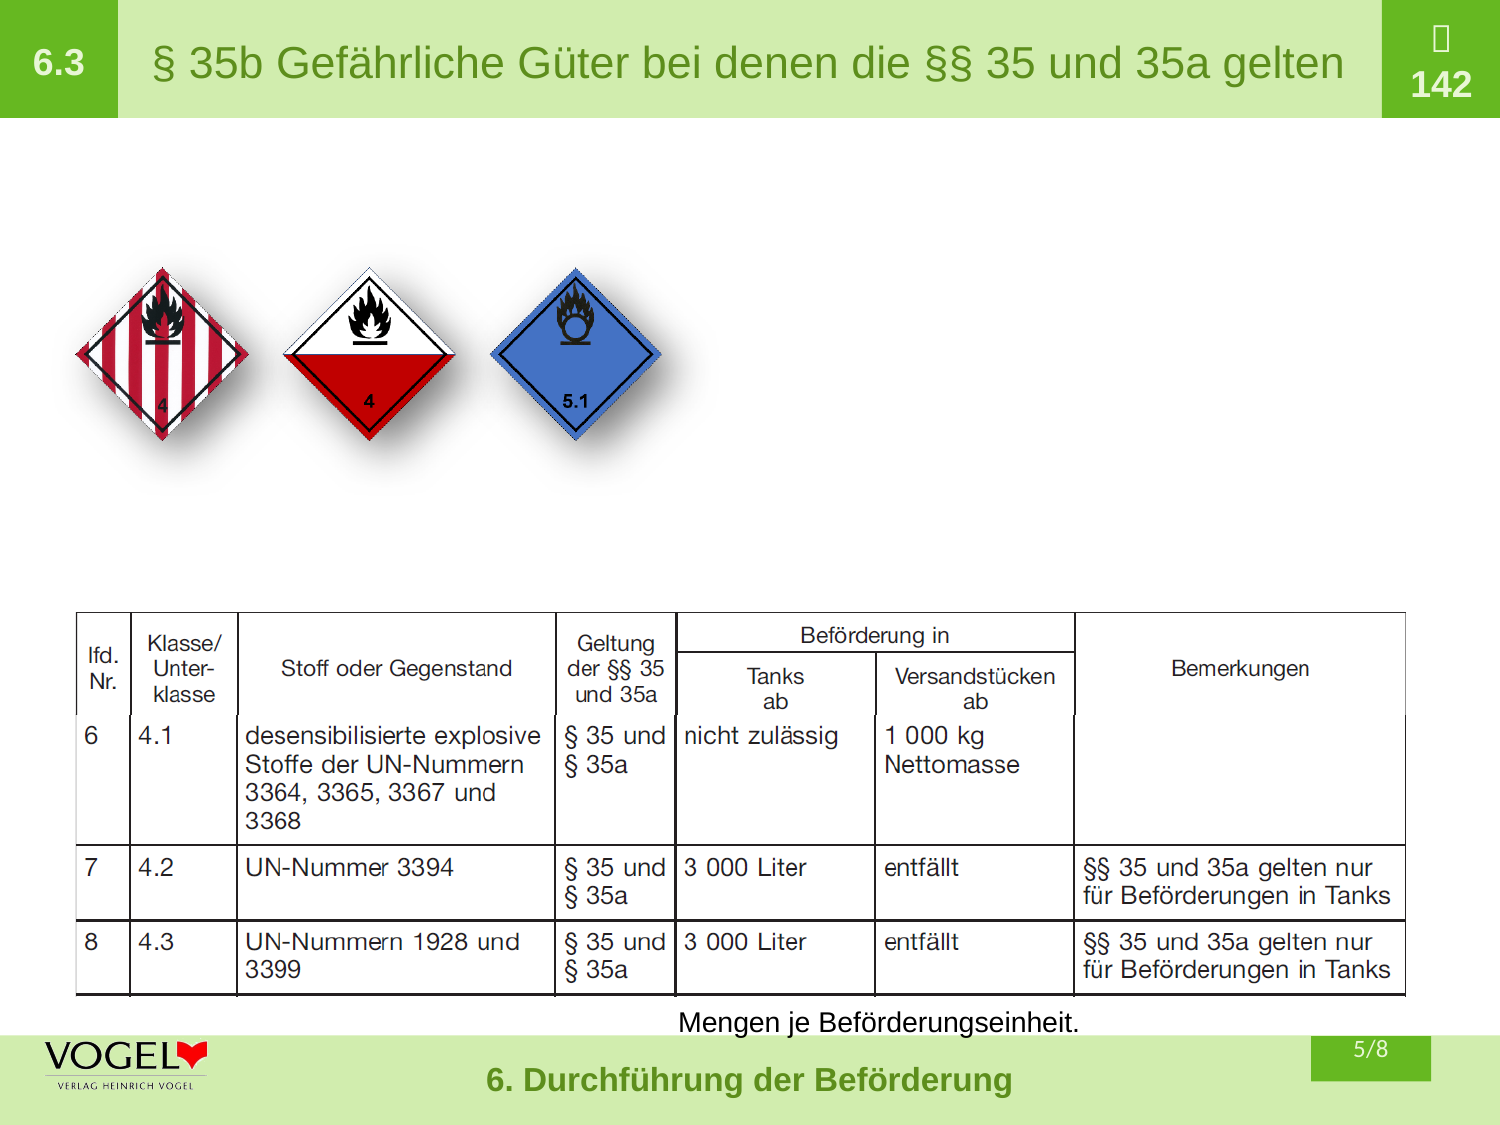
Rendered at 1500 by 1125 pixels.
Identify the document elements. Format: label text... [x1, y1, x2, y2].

title § 35b Gefährliche Güter bei denen die §§ 35 und 35a gelten [114, 0, 1386, 158]
picture [41, 1037, 210, 1094]
text_box 6.3 [17, 30, 100, 90]
picture [282, 267, 456, 441]
text_box  142 [1395, 7, 1488, 112]
picture [75, 267, 249, 441]
text_box Mengen je Beförderungseinheit. [663, 1005, 1096, 1046]
picture [488, 267, 662, 441]
picture [75, 612, 1407, 997]
